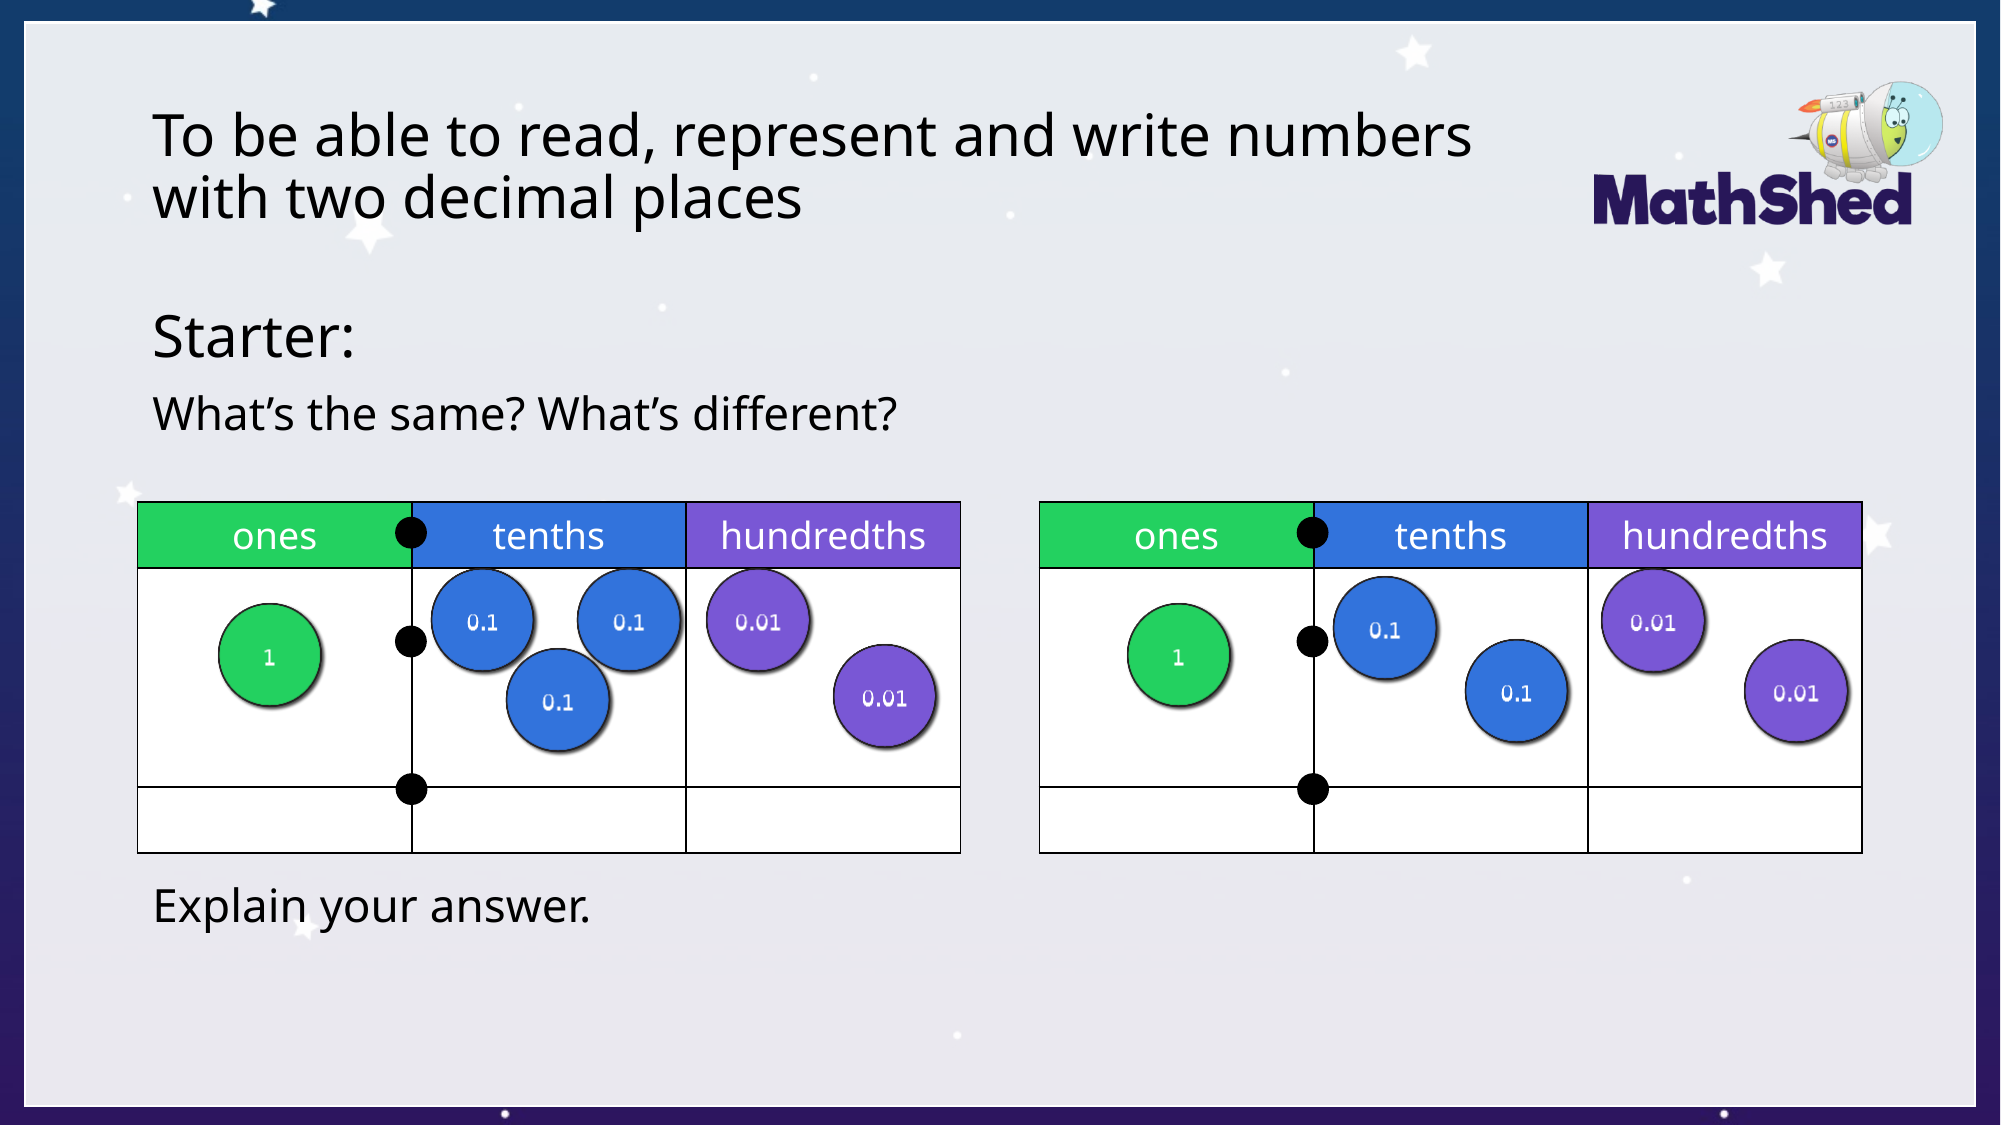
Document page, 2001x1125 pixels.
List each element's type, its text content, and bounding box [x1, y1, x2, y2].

text_box [395, 516, 427, 549]
text_box [395, 773, 428, 806]
picture [0, 0, 2001, 1125]
table_cell [1589, 569, 1861, 786]
table_cell [138, 569, 411, 786]
table_cell [687, 569, 960, 786]
table_cell [1040, 569, 1313, 786]
table_cell [413, 569, 685, 786]
table_header tenths [413, 503, 685, 567]
table_cell [1315, 569, 1587, 786]
table_header hundredths [687, 503, 960, 567]
table_cell 3 [413, 788, 685, 852]
table_header ones [1040, 503, 1313, 567]
table_cell 1 [1040, 788, 1313, 852]
table_header ones [138, 503, 411, 567]
text_box [1296, 625, 1329, 658]
table_header hundredths [1589, 503, 1861, 567]
table_cell 2 [1315, 788, 1587, 852]
table_header tenths [1315, 503, 1587, 567]
title To be able to read, represent and write numbers with two decimal places [137, 59, 1578, 278]
text_box [1297, 773, 1330, 806]
table_cell 2 [1589, 788, 1861, 852]
text_box [1296, 516, 1329, 549]
table_cell 1 [138, 788, 411, 852]
list Starter: What’s the same? What’s different? Explain your answer. [137, 299, 1863, 1014]
text_box [394, 625, 427, 658]
table_cell 2 [687, 788, 960, 852]
